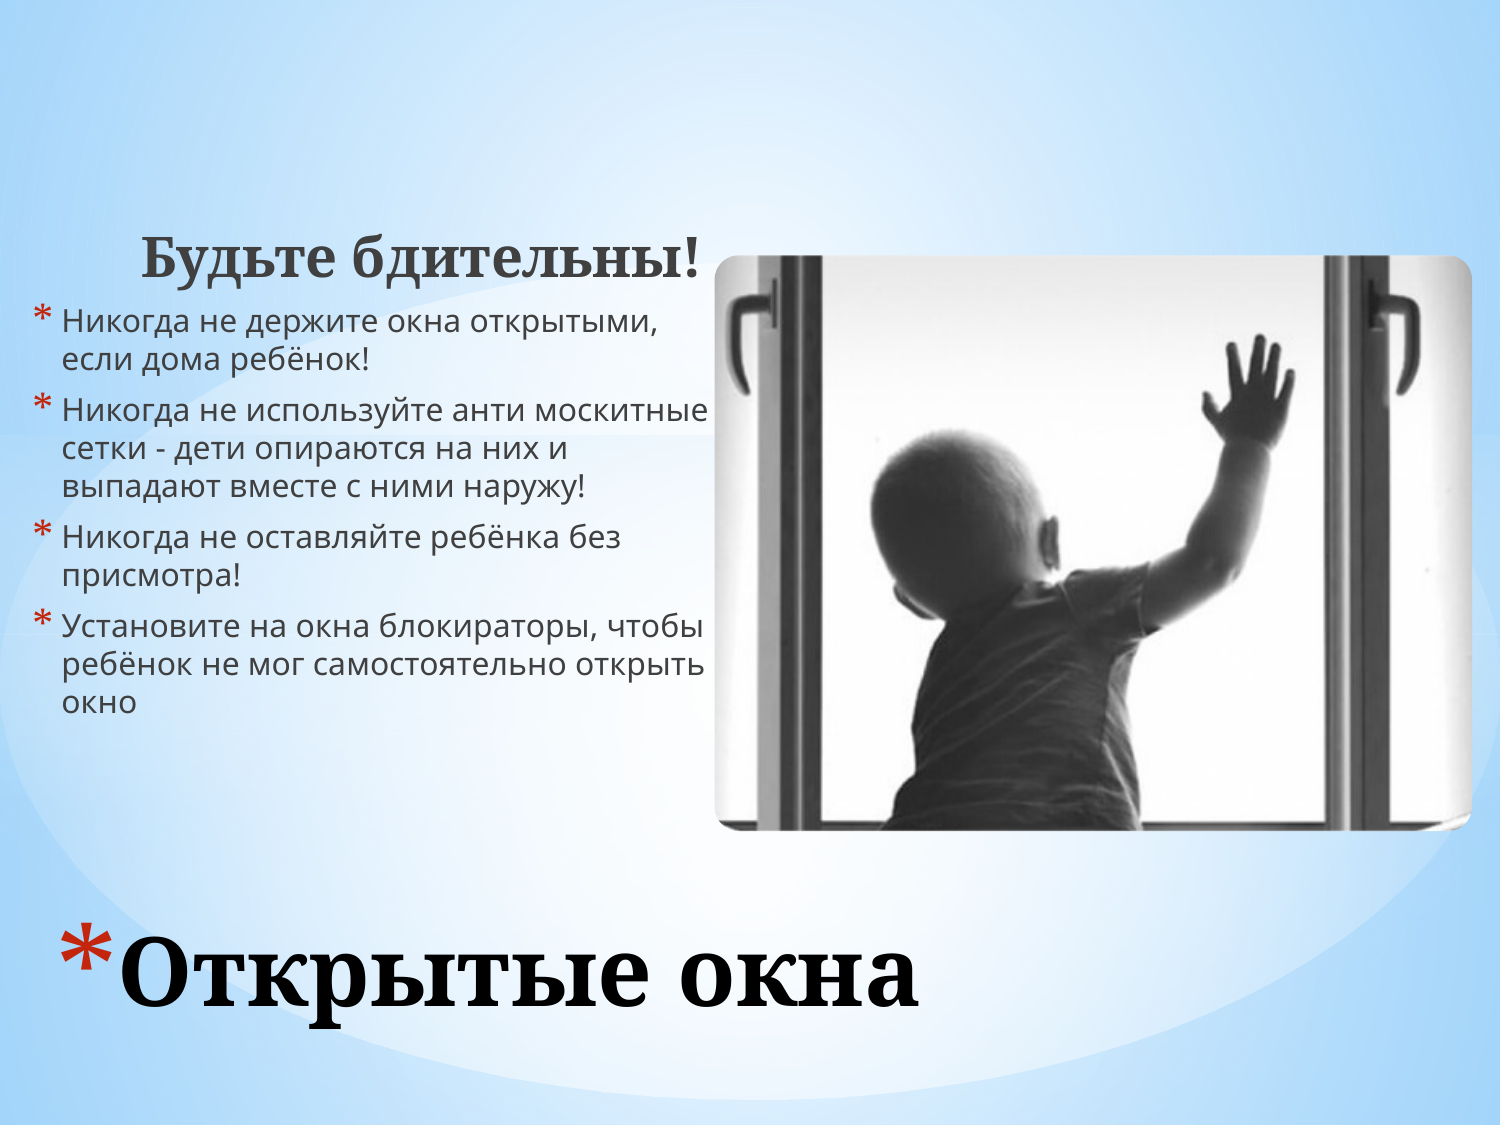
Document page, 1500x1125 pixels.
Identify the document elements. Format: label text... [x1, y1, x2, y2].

title Открытые окна [41, 846, 1089, 1034]
picture [714, 255, 1473, 832]
list Будьте бдительны! Никогда не держите окна открытыми, если дома ребёнок! Никогда не используйте анти москитные сетки - дети опираются на них и выпадают вместе с ними наружу! Никогда не оставляйте ребёнка без присмотра! Установите на окна блокираторы, чтобы ребёнок не мог самостоятельно открыть окно [17, 165, 750, 728]
